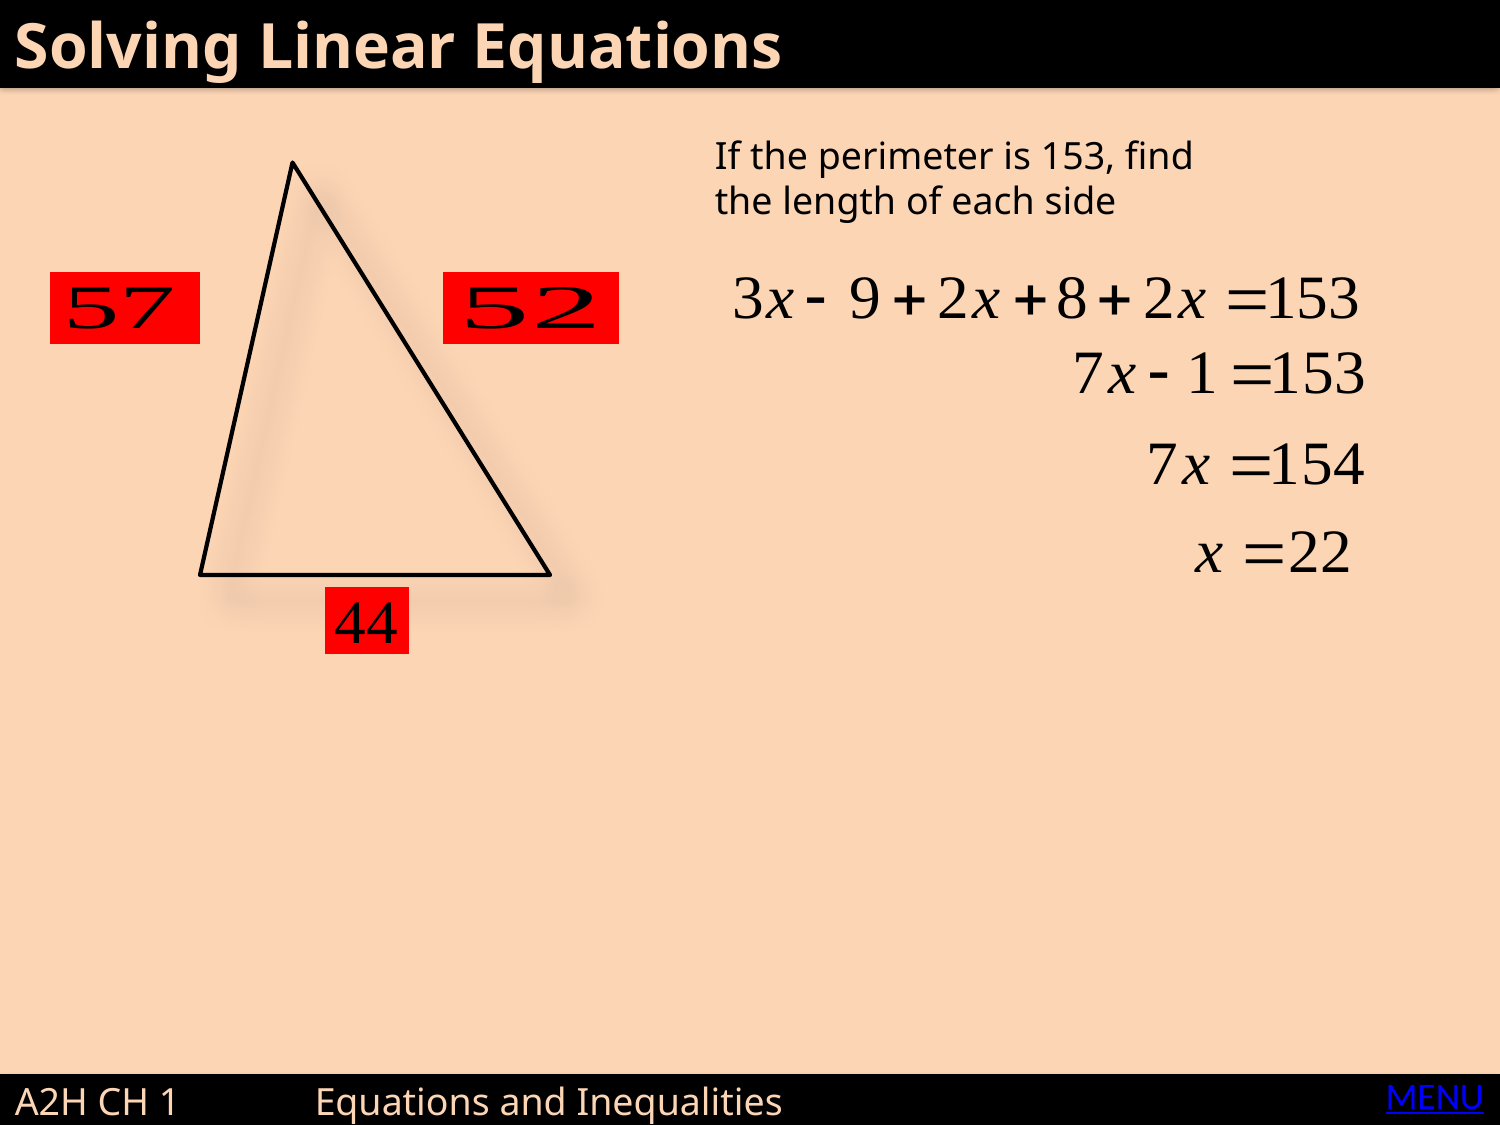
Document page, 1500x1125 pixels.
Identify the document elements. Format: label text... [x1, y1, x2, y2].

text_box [1182, 515, 1363, 588]
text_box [326, 574, 412, 589]
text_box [39, 274, 45, 348]
text_box Solving Linear Equations [0, 0, 1500, 88]
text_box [442, 272, 620, 345]
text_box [724, 262, 1369, 335]
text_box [324, 587, 410, 655]
text_box MENU [1370, 1064, 1500, 1125]
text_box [49, 272, 201, 345]
text_box [197, 160, 552, 578]
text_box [1063, 337, 1376, 410]
text_box A2H CH 1 Equations and Inequalities [0, 1074, 1370, 1125]
text_box If the perimeter is 153, find the length of each side [699, 124, 1275, 230]
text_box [1137, 427, 1376, 501]
